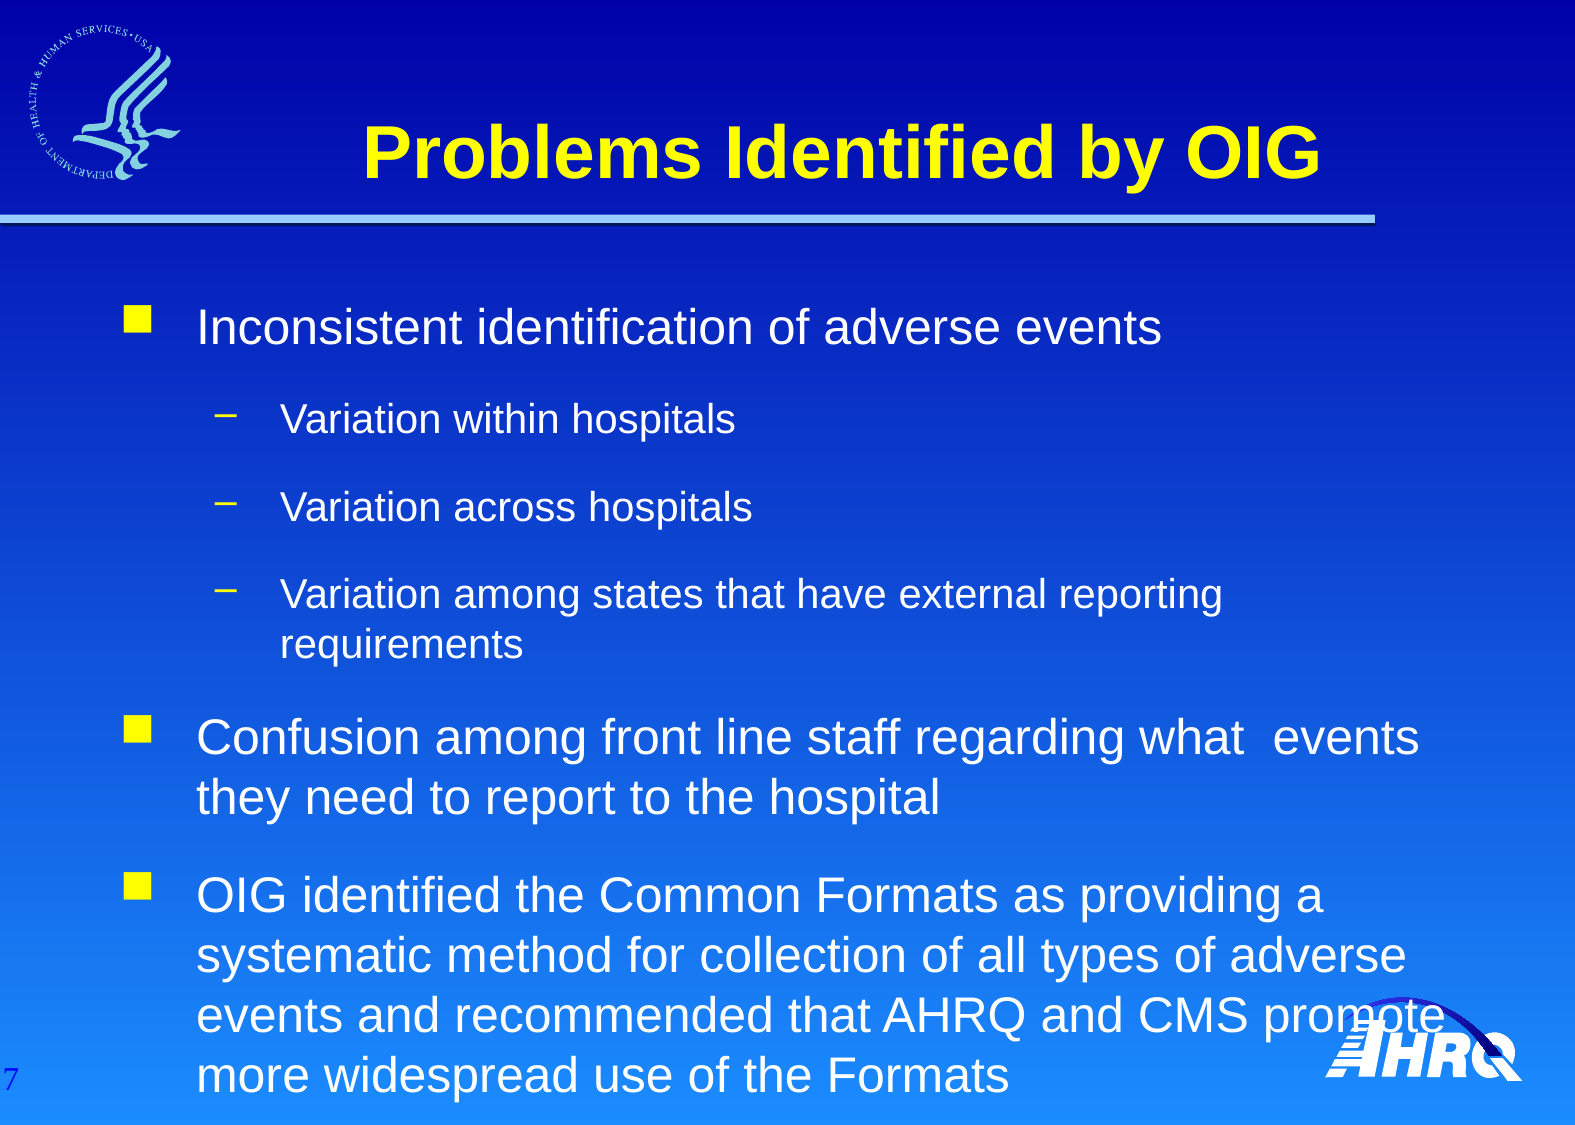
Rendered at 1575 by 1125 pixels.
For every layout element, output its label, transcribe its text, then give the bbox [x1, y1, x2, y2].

title Problems Identified by OIG [203, 56, 1483, 202]
list Inconsistent identification of adverse events Variation within hospitals Variation across hospitals Variation among states that have external reporting requirements Confusion among front line staff regarding what events they need to report to the hospital OIG identified the Common Formats as providing a systematic method for collection of all types of adverse events and recommended that AHRQ and CMS promote more widespread use of the Formats [104, 286, 1483, 763]
